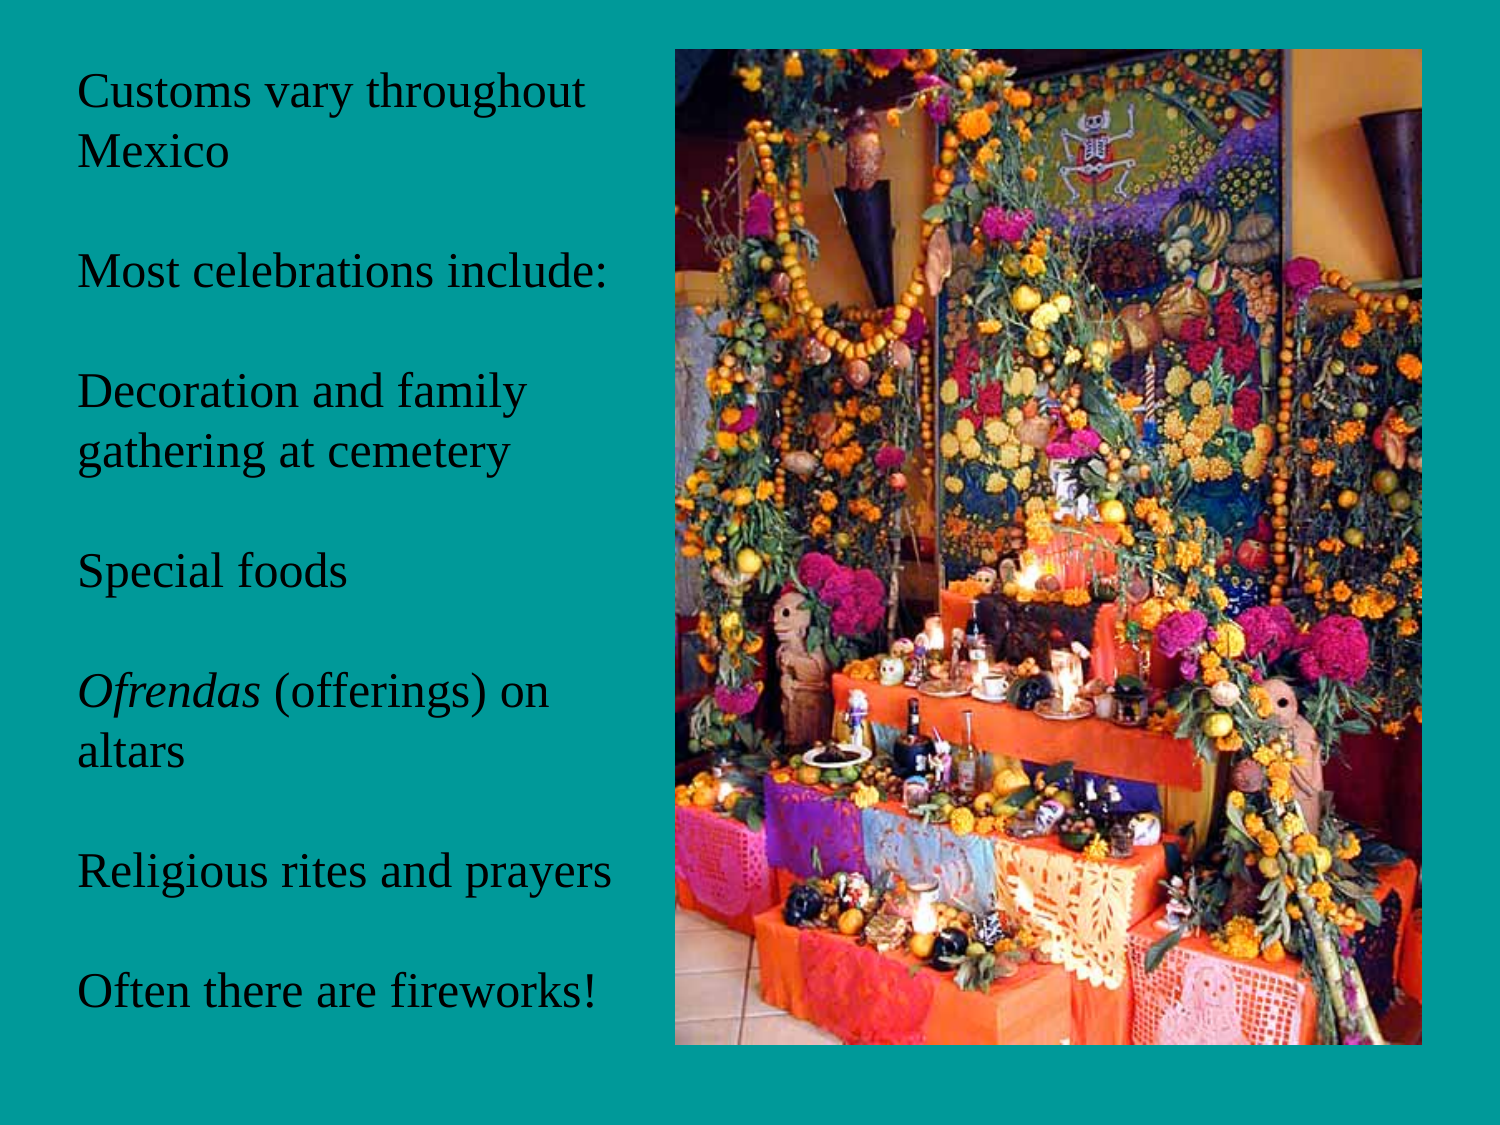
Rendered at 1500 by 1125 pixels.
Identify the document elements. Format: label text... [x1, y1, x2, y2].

text_box Customs vary throughout Mexico Most celebrations include: Decoration and family gathering at cemetery Special foods Ofrendas (offerings) on altars Religious rites and prayers Often there are fireworks! [62, 49, 663, 1070]
picture [674, 49, 1422, 1046]
